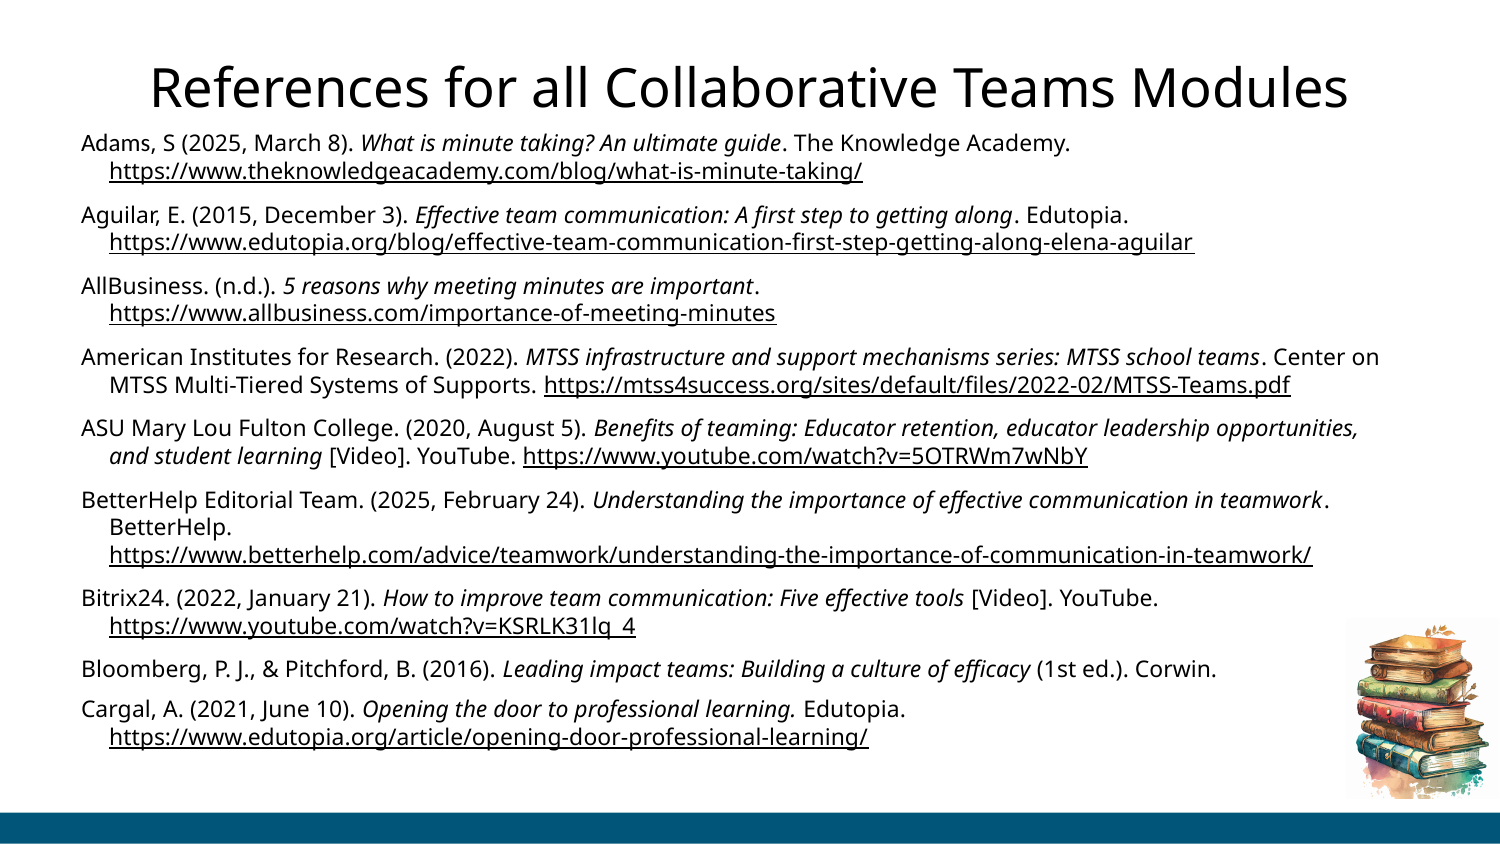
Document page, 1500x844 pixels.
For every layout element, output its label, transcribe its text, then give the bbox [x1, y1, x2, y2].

title References for all Collaborative Teams Modules [103, 22, 1397, 120]
picture [1346, 618, 1500, 799]
text_box Adams, S (2025, March 8). What is minute taking? An ultimate guide. The Knowledge Academy. https://www.theknowledgeacademy.com/blog/what-is-minute-taking/ Aguilar, E. (2015, December 3). Effective team communication: A first step to getting along. Edutopia. https://www.edutopia.org/blog/effective-team-communication-first-step-getting-along-elena-aguilar AllBusiness. (n.d.). 5 reasons why meeting minutes are important. https://www.allbusiness.com/importance-of-meeting-minutes American Institutes for Research. (2022). MTSS infrastructure and support mechanisms series: MTSS school teams. Center on MTSS Multi-Tiered Systems of Supports. https://mtss4success.org/sites/default/files/2022-02/MTSS-Teams.pdf ASU Mary Lou Fulton College. (2020, August 5). Benefits of teaming: Educator retention, educator leadership opportunities, and student learning [Video]. YouTube. https://www.youtube.com/watch?v=5OTRWm7wNbY BetterHelp Editorial Team. (2025, February 24). Understanding the importance of effective communication in teamwork. BetterHelp. https://www.betterhelp.com/advice/teamwork/understanding-the-importance-of-communication-in-teamwork/ Bitrix24. (2022, January 21). How to improve team communication: Five effective tools [Video]. YouTube. https://www.youtube.com/watch?v=KSRLK31lq_4 Bloomberg, P. J., & Pitchford, B. (2016). Leading impact teams: Building a culture of efficacy (1st ed.). Corwin. Cargal, A. (2021, June 10). Opening the door to professional learning. Edutopia. https://www.edutopia.org/article/opening-door-professional-learning/ [66, 119, 1409, 809]
